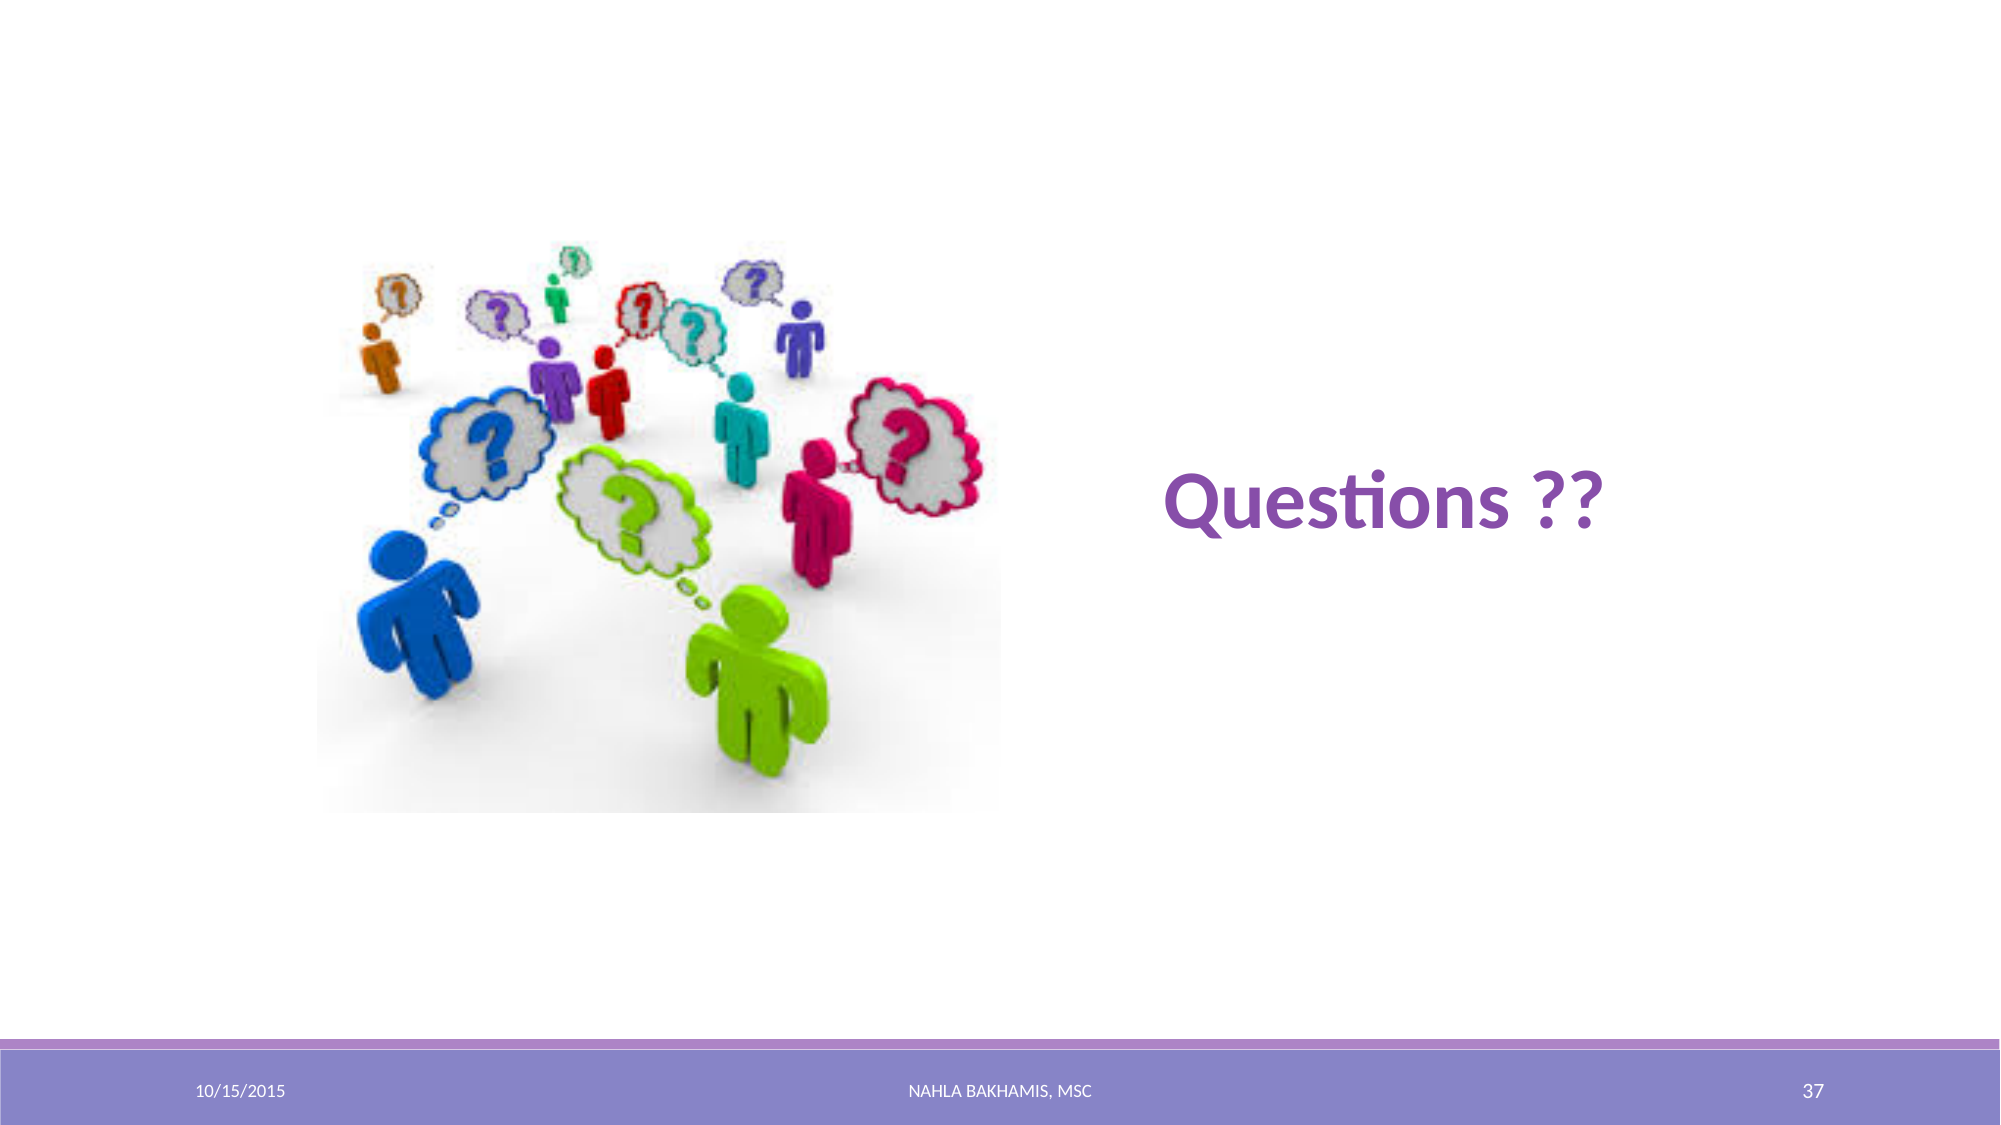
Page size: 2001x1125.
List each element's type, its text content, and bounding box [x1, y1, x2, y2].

picture [317, 219, 1001, 814]
slide_number 37 [1624, 1059, 1840, 1120]
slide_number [180, 1059, 586, 1120]
text_box Questions ?? [1148, 438, 1624, 553]
footer NAHLA BAKHAMIS, MSc [604, 1059, 1396, 1120]
